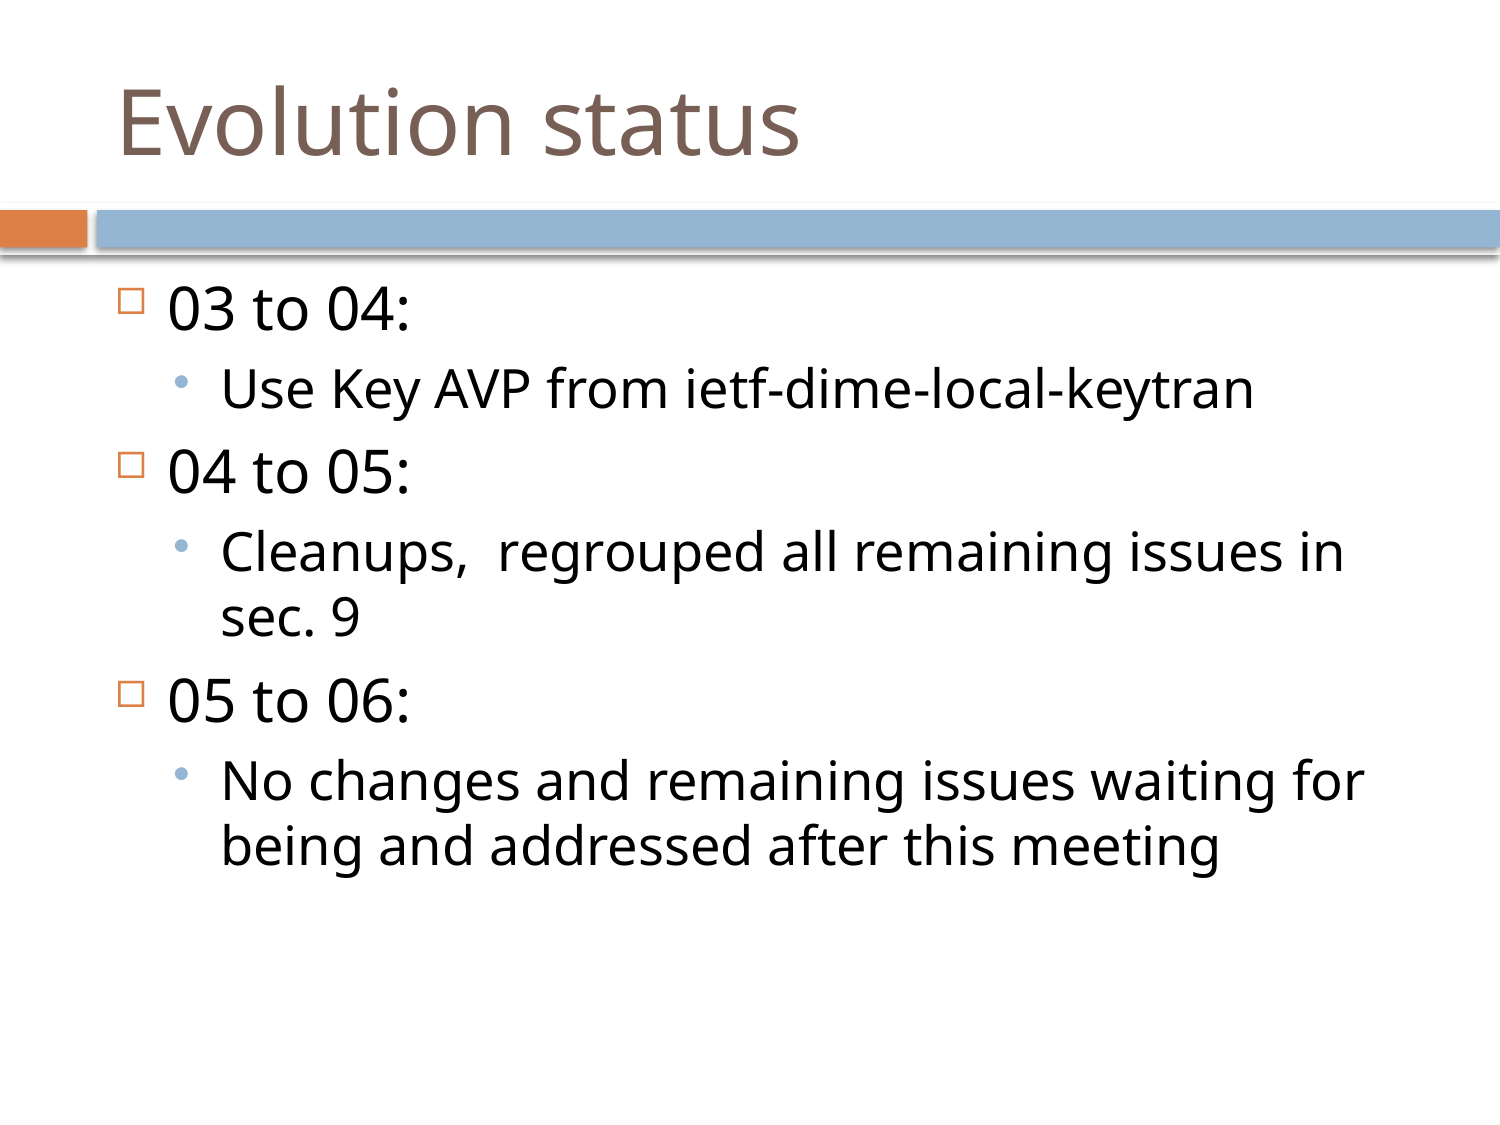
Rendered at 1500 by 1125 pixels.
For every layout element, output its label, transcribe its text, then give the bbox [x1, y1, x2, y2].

title Evolution status [100, 37, 1438, 200]
list 03 to 04: Use Key AVP from ietf-dime-local-keytran 04 to 05: Cleanups, regrouped all remaining issues in sec. 9 05 to 06: No changes and remaining issues waiting for being and addressed after this meeting [100, 262, 1438, 1000]
